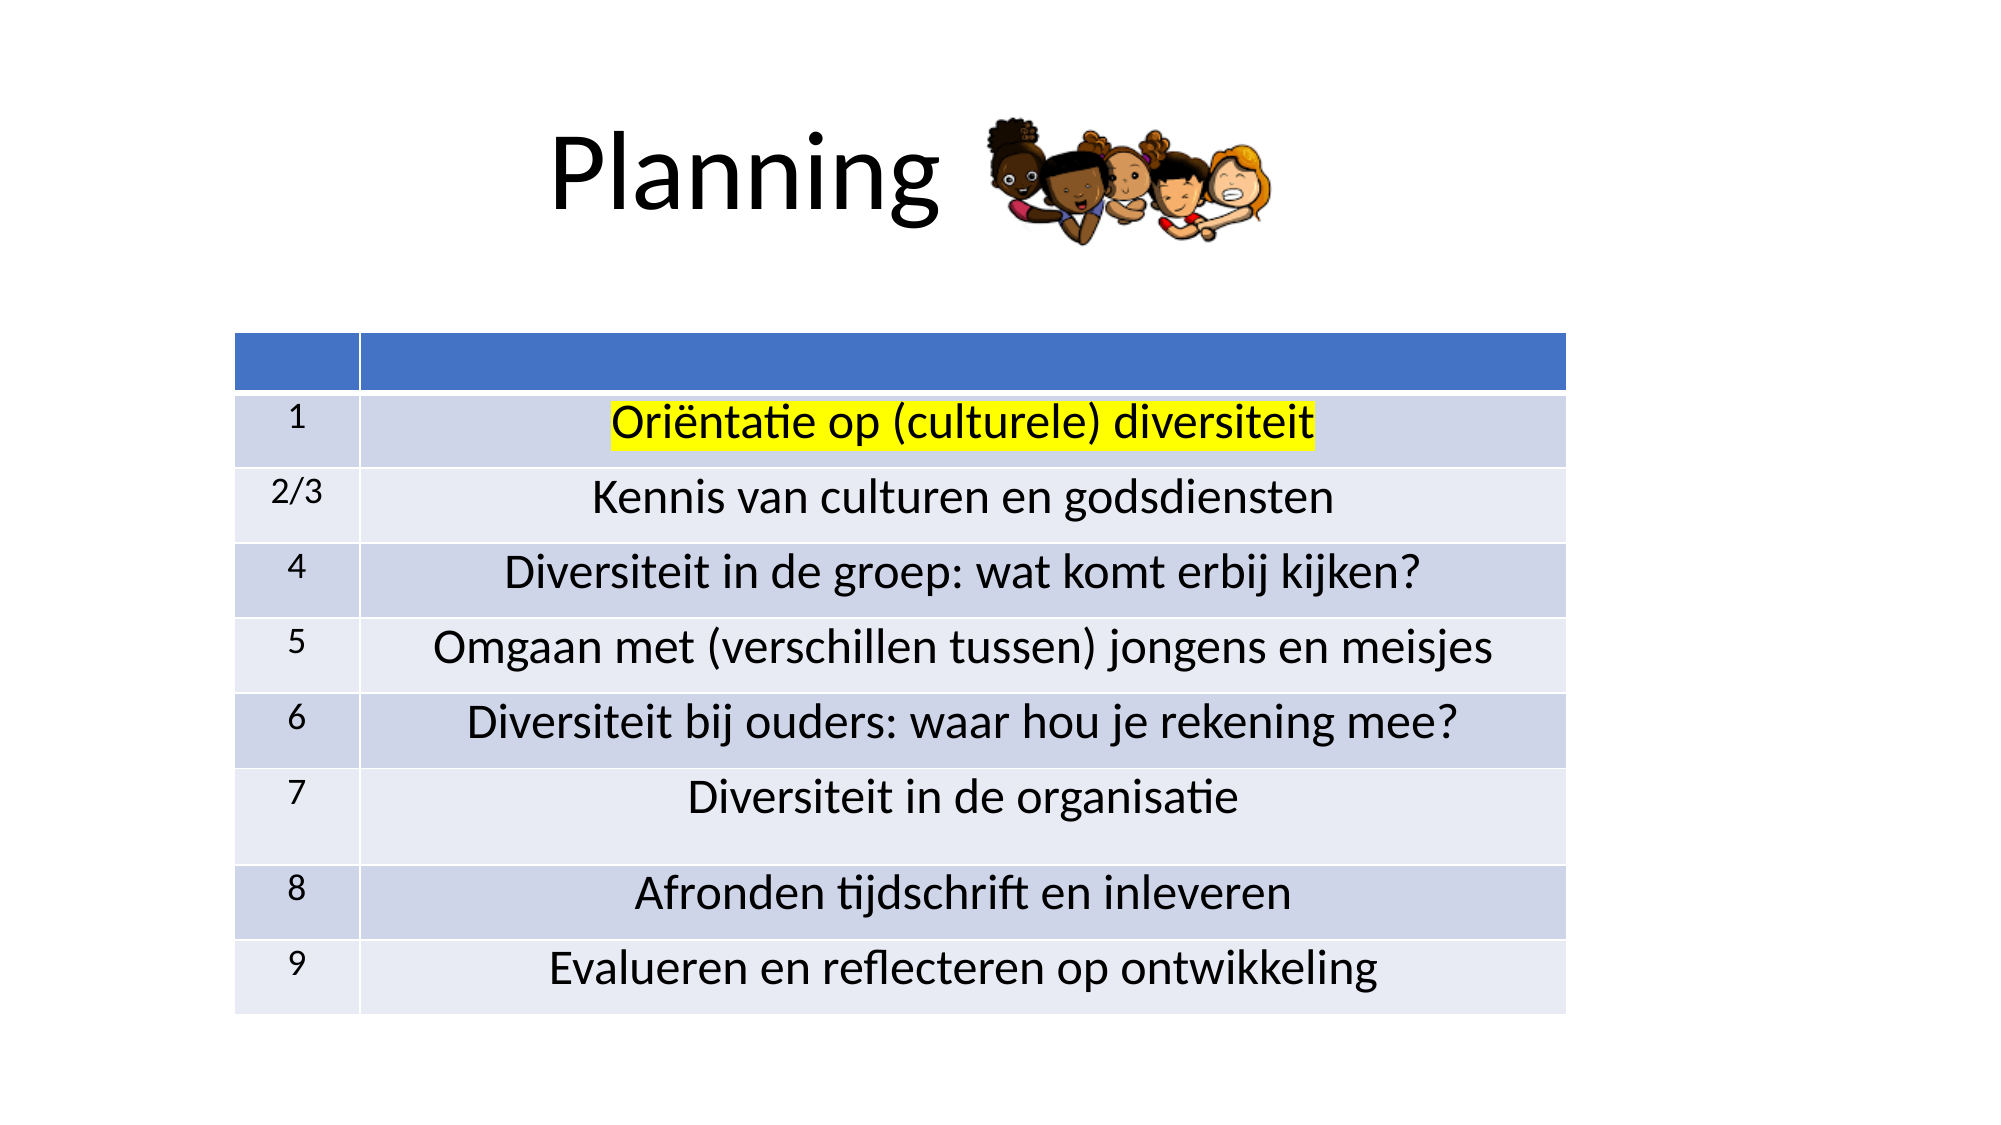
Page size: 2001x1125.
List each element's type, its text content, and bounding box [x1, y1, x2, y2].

table_cell Evalueren en reflecteren op ontwikkeling [361, 941, 1566, 1014]
table_cell 7 [235, 769, 359, 864]
table_cell 1 [235, 396, 359, 467]
table_cell 2/3 [235, 469, 359, 542]
table_header [361, 333, 1566, 390]
table_cell Diversiteit in de groep: wat komt erbij kijken? [361, 544, 1566, 617]
table_cell Oriëntatie op (culturele) diversiteit [361, 396, 1566, 467]
table_cell Kennis van culturen en godsdiensten [361, 469, 1566, 542]
table_header [235, 333, 359, 390]
table_cell 9 [235, 941, 359, 1014]
table_cell 5 [235, 619, 359, 692]
table_cell Diversiteit bij ouders: waar hou je rekening mee? [361, 694, 1566, 768]
table_cell 4 [235, 544, 359, 617]
table_cell 6 [235, 694, 359, 768]
text_box Planning [533, 89, 957, 240]
table_cell Omgaan met (verschillen tussen) jongens en meisjes [361, 619, 1566, 692]
table_cell 8 [235, 866, 359, 939]
picture [958, 0, 1280, 358]
table_cell Afronden tijdschrift en inleveren [361, 866, 1566, 939]
table_cell Diversiteit in de organisatie [361, 769, 1566, 864]
